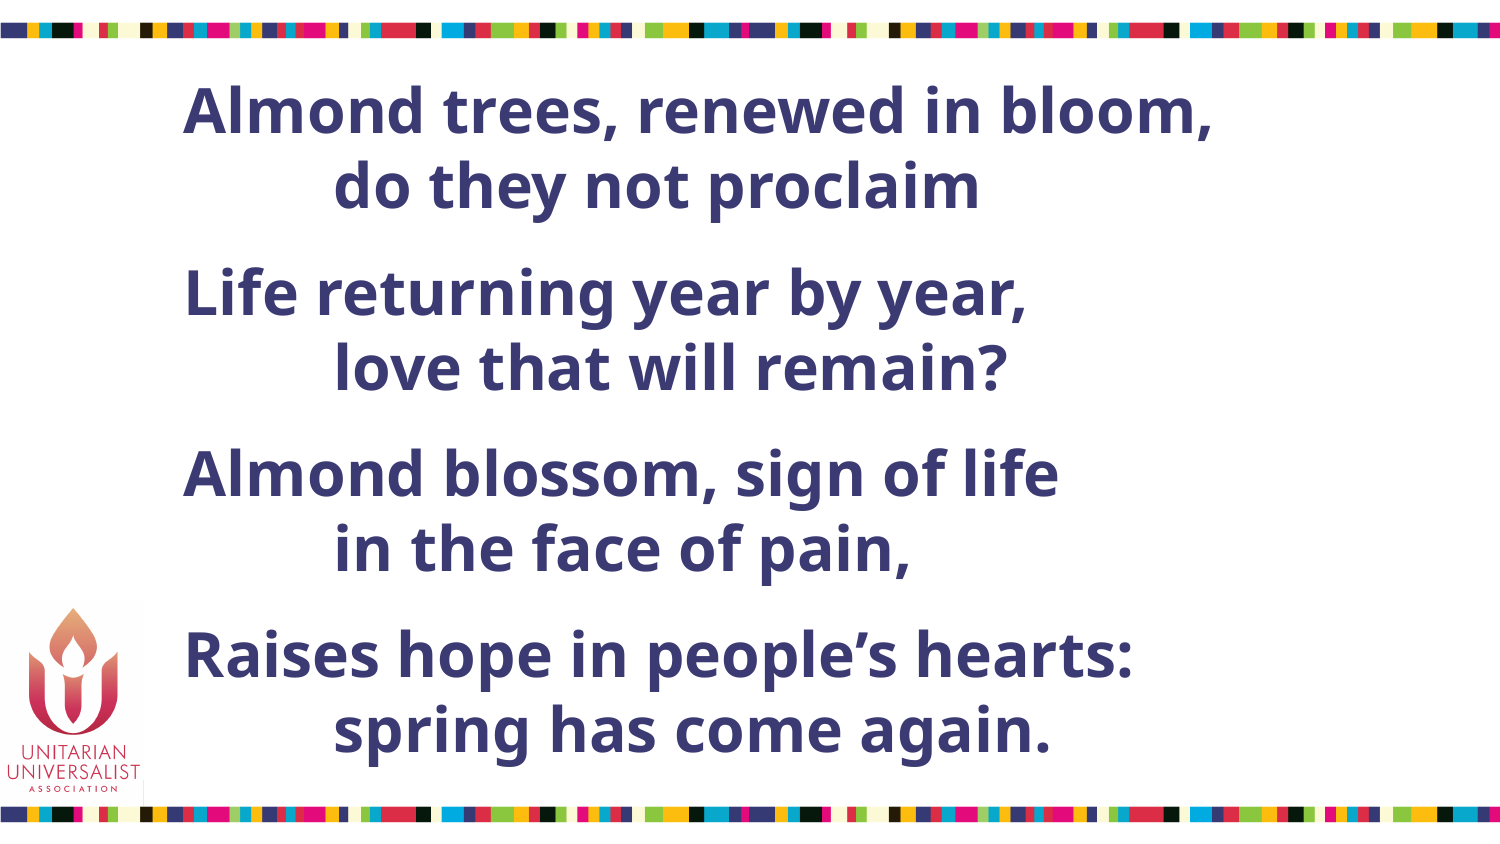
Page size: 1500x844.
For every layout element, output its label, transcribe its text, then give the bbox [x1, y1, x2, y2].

picture [0, 22, 1500, 40]
picture [0, 600, 1500, 824]
text_box Almond trees, renewed in bloom, do they not proclaim Life returning year by year, love that will remain? Almond blossom, sign of life in the face of pain, Raises hope in people’s hearts: spring has come again. [168, 56, 1457, 780]
